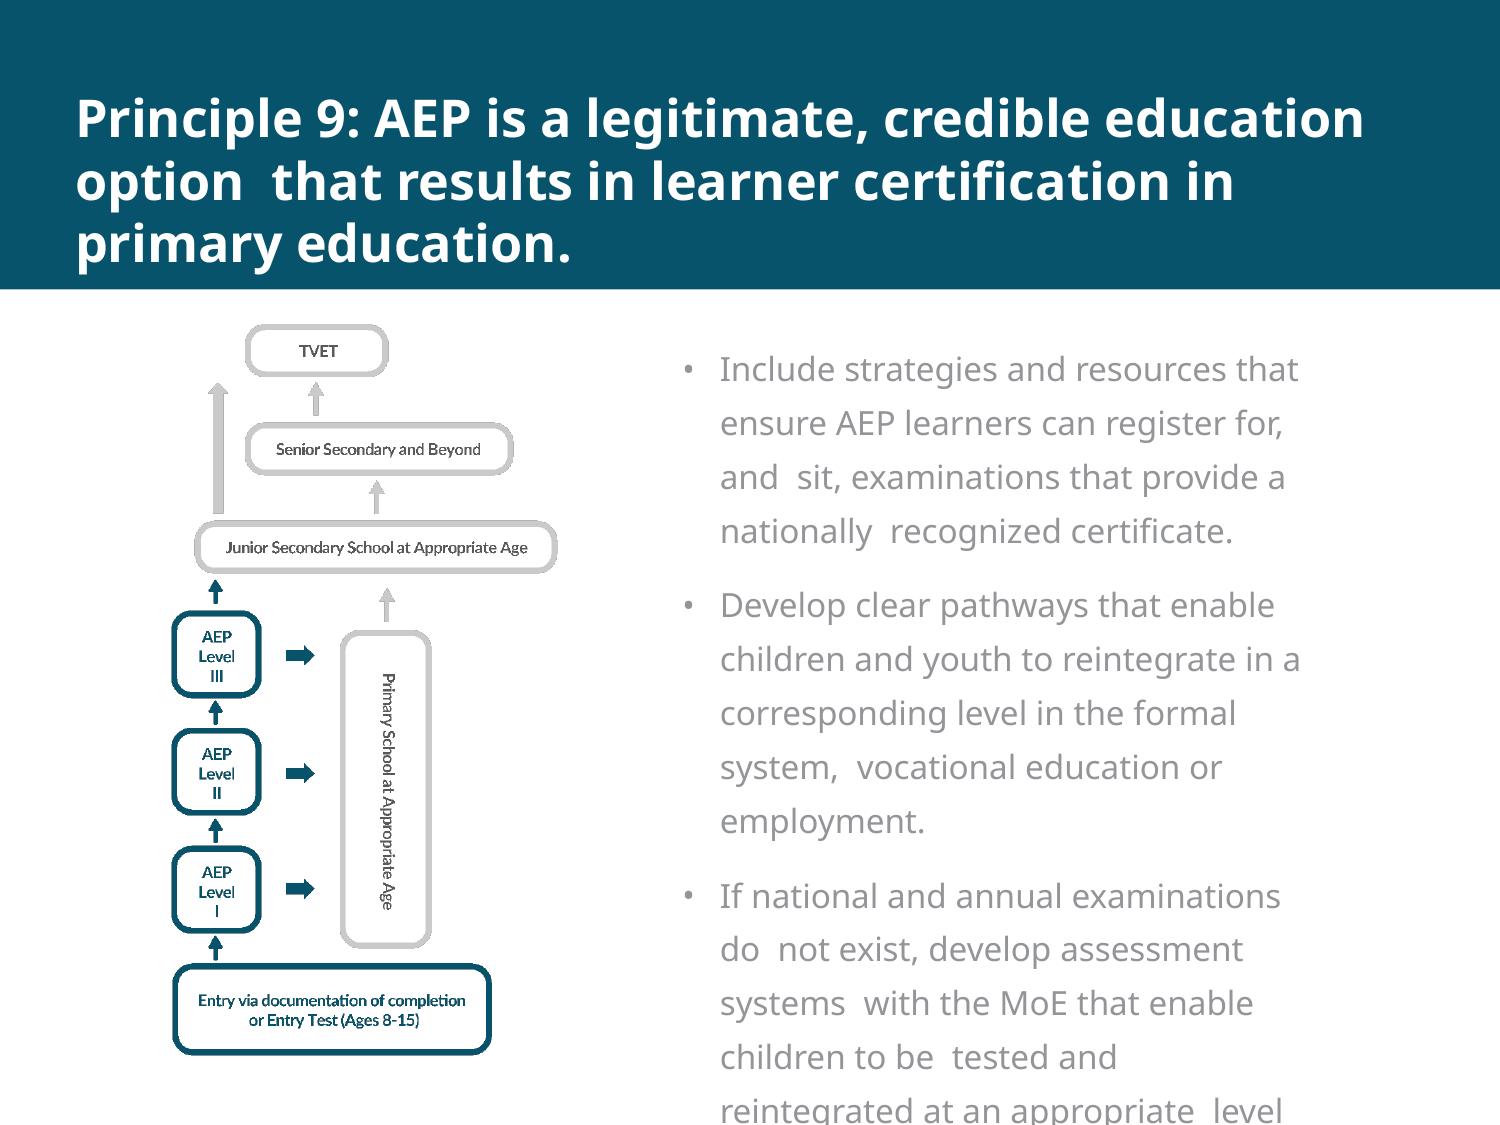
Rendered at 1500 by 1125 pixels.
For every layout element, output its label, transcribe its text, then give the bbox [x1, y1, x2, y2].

text_box [0, 0, 1500, 290]
title Principle 9: AEP is a legitimate, credible education option that results in learner certification in primary education. [72, 83, 1428, 274]
picture [53, 312, 576, 1072]
text_box Include strategies and resources that ensure AEP learners can register for, and sit, examinations that provide a nationally recognized certificate. Develop clear pathways that enable children and youth to reintegrate in a corresponding level in the formal system, vocational education or employment. If national and annual examinations do not exist, develop assessment systems with the MoE that enable children to be tested and reintegrated at an appropriate level in the formal system. [680, 332, 1328, 1125]
